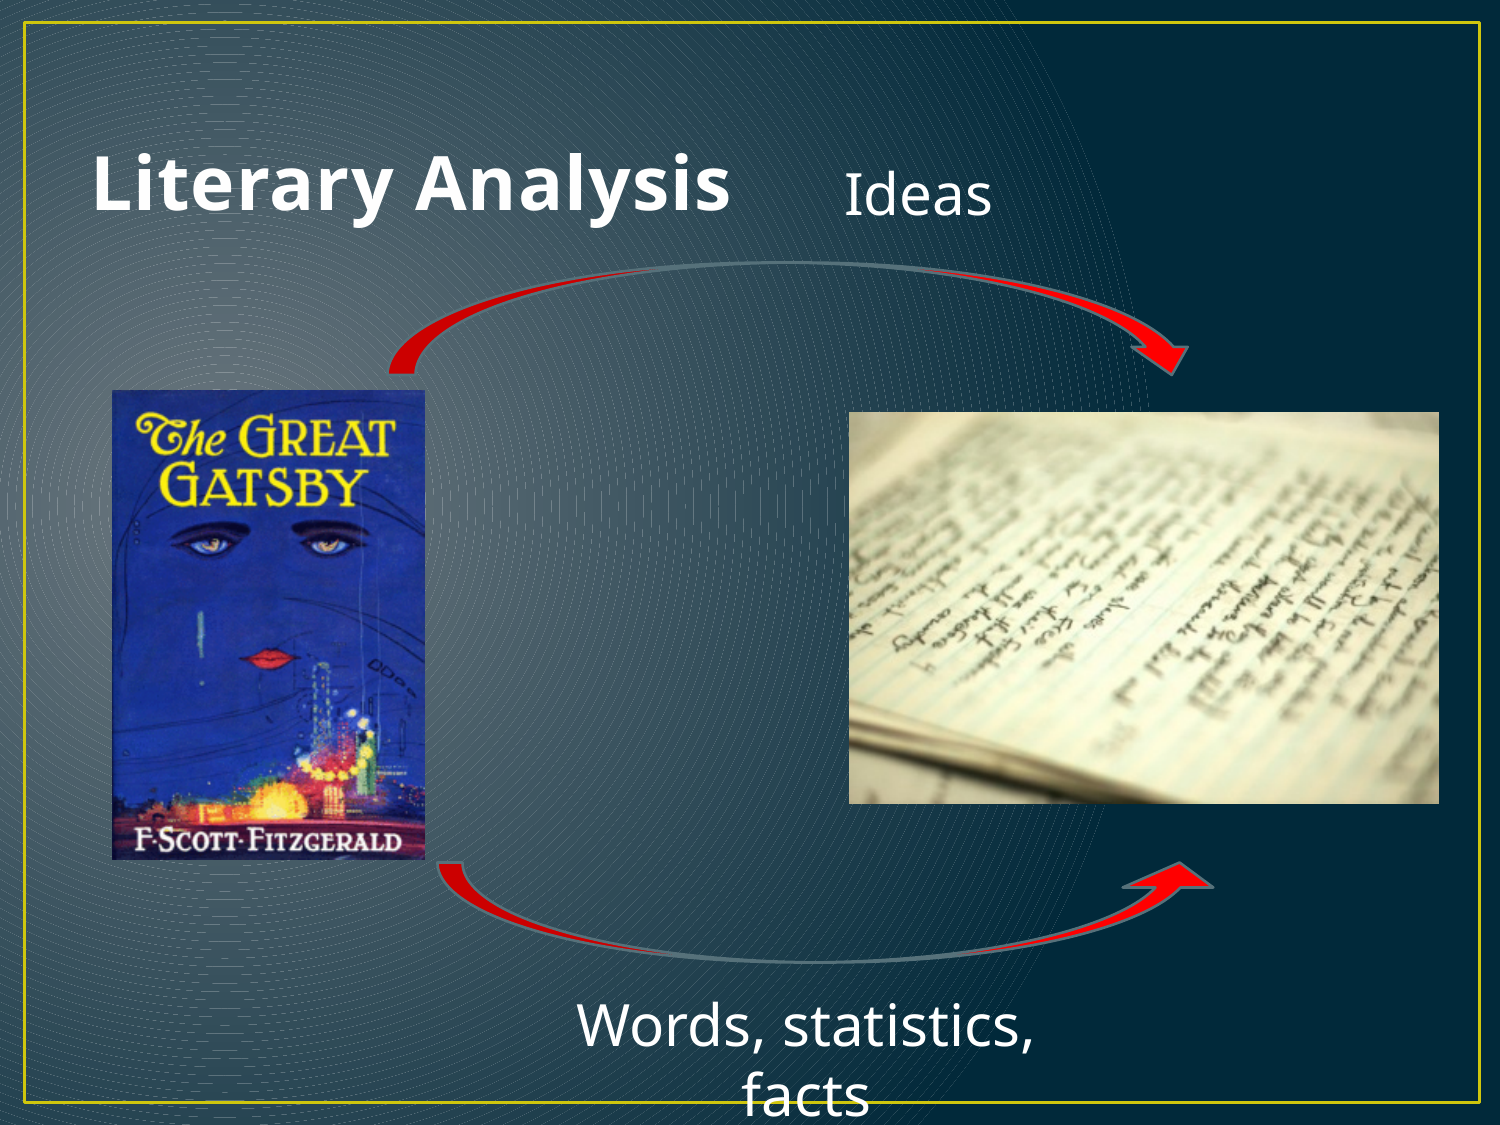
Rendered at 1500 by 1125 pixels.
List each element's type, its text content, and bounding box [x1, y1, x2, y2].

text_box [386, 261, 1189, 377]
text_box [436, 861, 1215, 964]
text_box Words, statistics, facts [499, 981, 1113, 1125]
text_box Ideas [612, 149, 1225, 235]
picture [849, 406, 1438, 804]
picture [1065, 809, 1076, 818]
title Literary Analysis [75, 45, 1425, 233]
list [112, 390, 426, 860]
